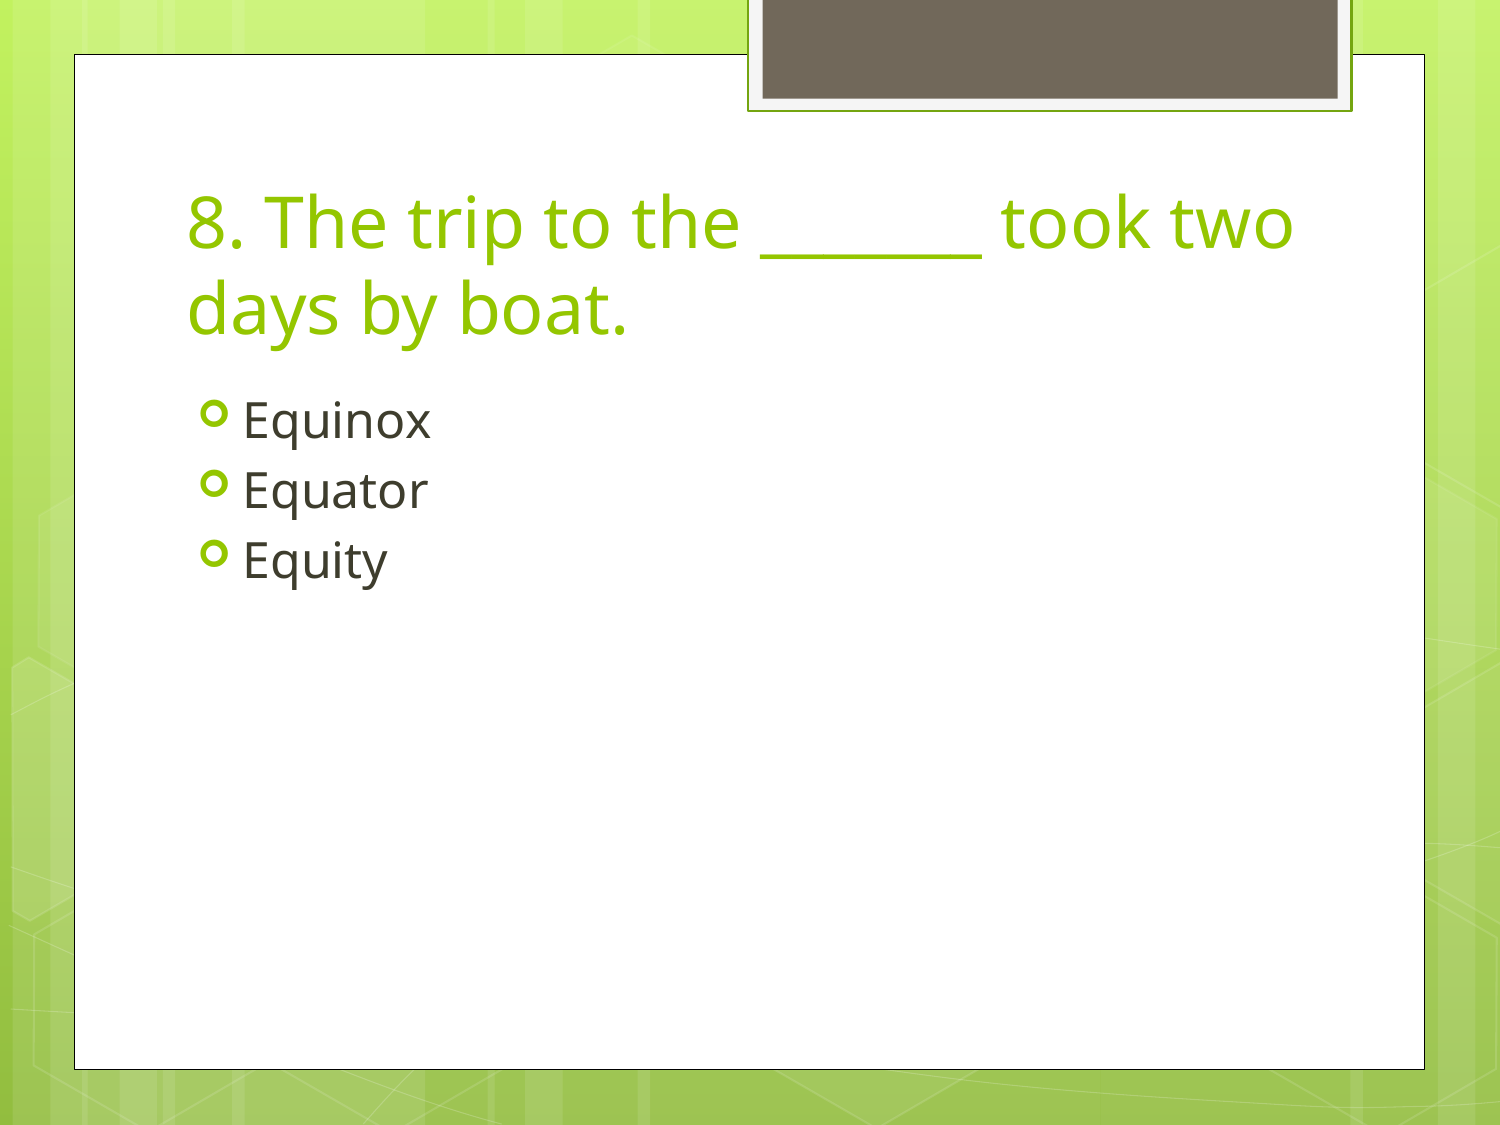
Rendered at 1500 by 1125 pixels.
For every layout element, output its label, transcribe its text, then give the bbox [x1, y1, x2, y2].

title 8. The trip to the _______ took two days by boat. [171, 168, 1324, 357]
list Equinox Equator Equity [171, 381, 1283, 957]
